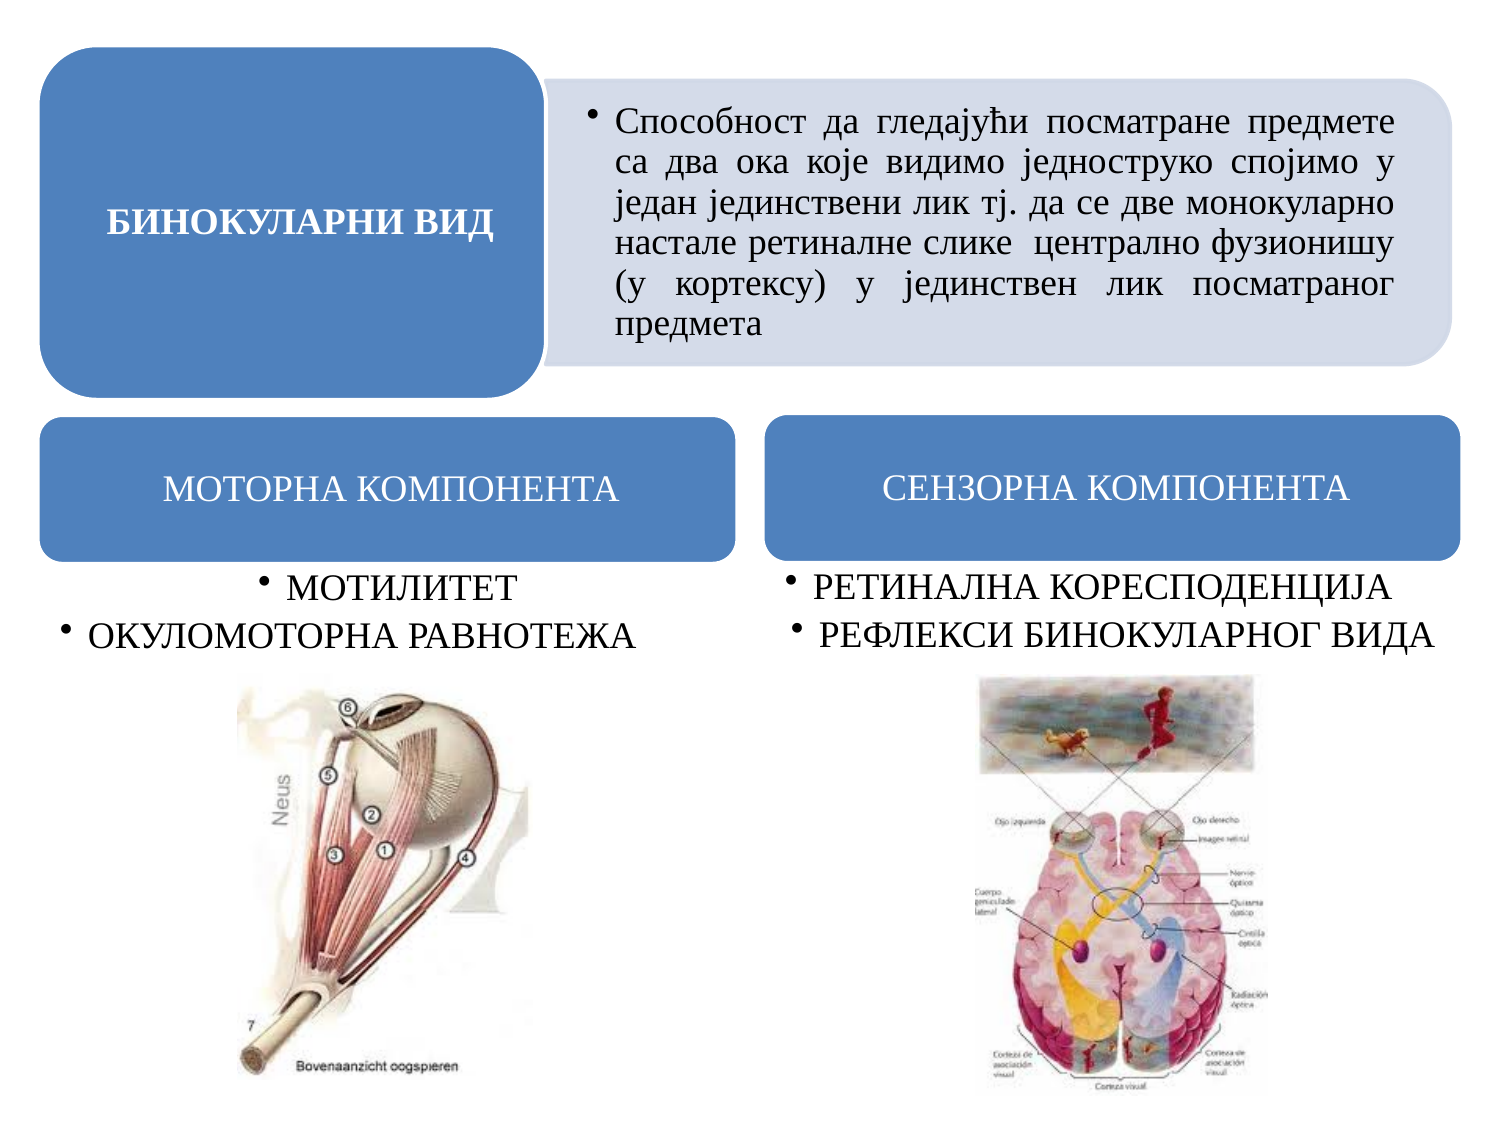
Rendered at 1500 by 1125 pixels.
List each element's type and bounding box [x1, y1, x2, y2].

text_box [37, 44, 1451, 401]
list [762, 412, 1463, 751]
list [37, 412, 738, 751]
picture [974, 674, 1268, 1096]
picture [237, 662, 534, 1080]
